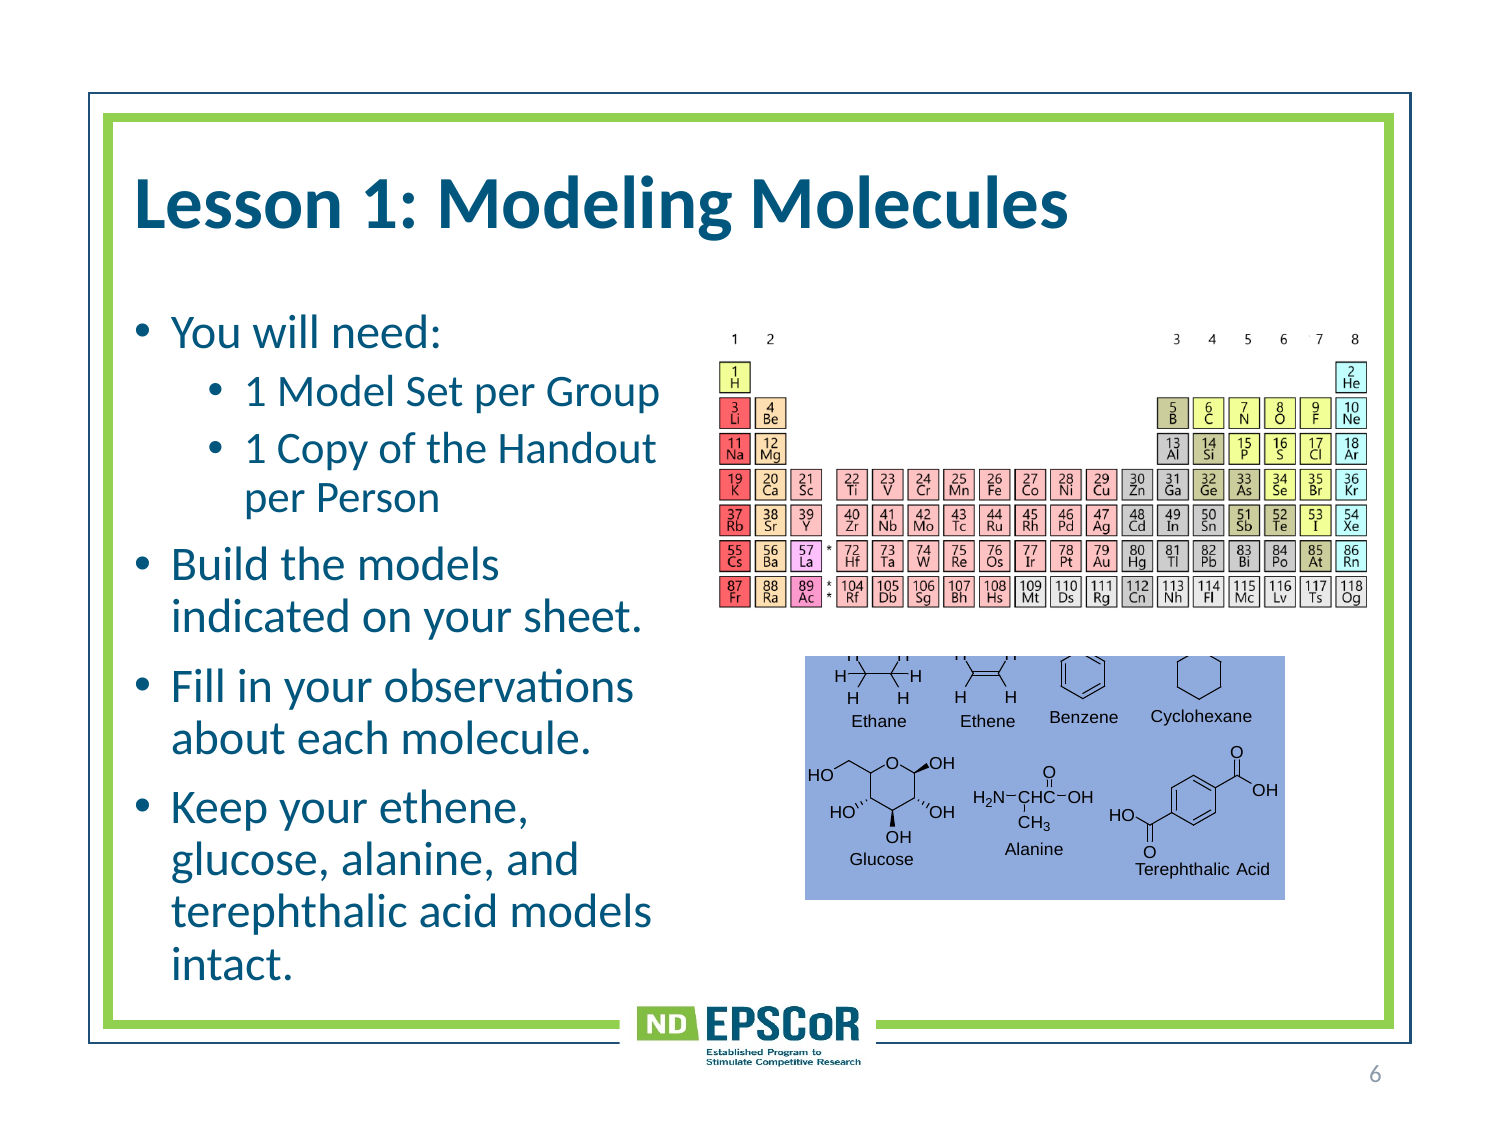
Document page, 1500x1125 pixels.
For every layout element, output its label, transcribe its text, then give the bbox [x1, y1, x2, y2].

slide_number 6 [1059, 1042, 1397, 1103]
title Lesson 1: Modeling Molecules [119, 131, 1377, 278]
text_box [805, 656, 1285, 900]
picture [619, 1003, 876, 1068]
list You will need: 1 Model Set per Group 1 Copy of the Handout per Person Build the models indicated on your sheet. Fill in your observations about each molecule. Keep your ethene, glucose, alanine, and terephthalic acid models intact. [119, 299, 695, 1014]
picture [715, 324, 1369, 609]
